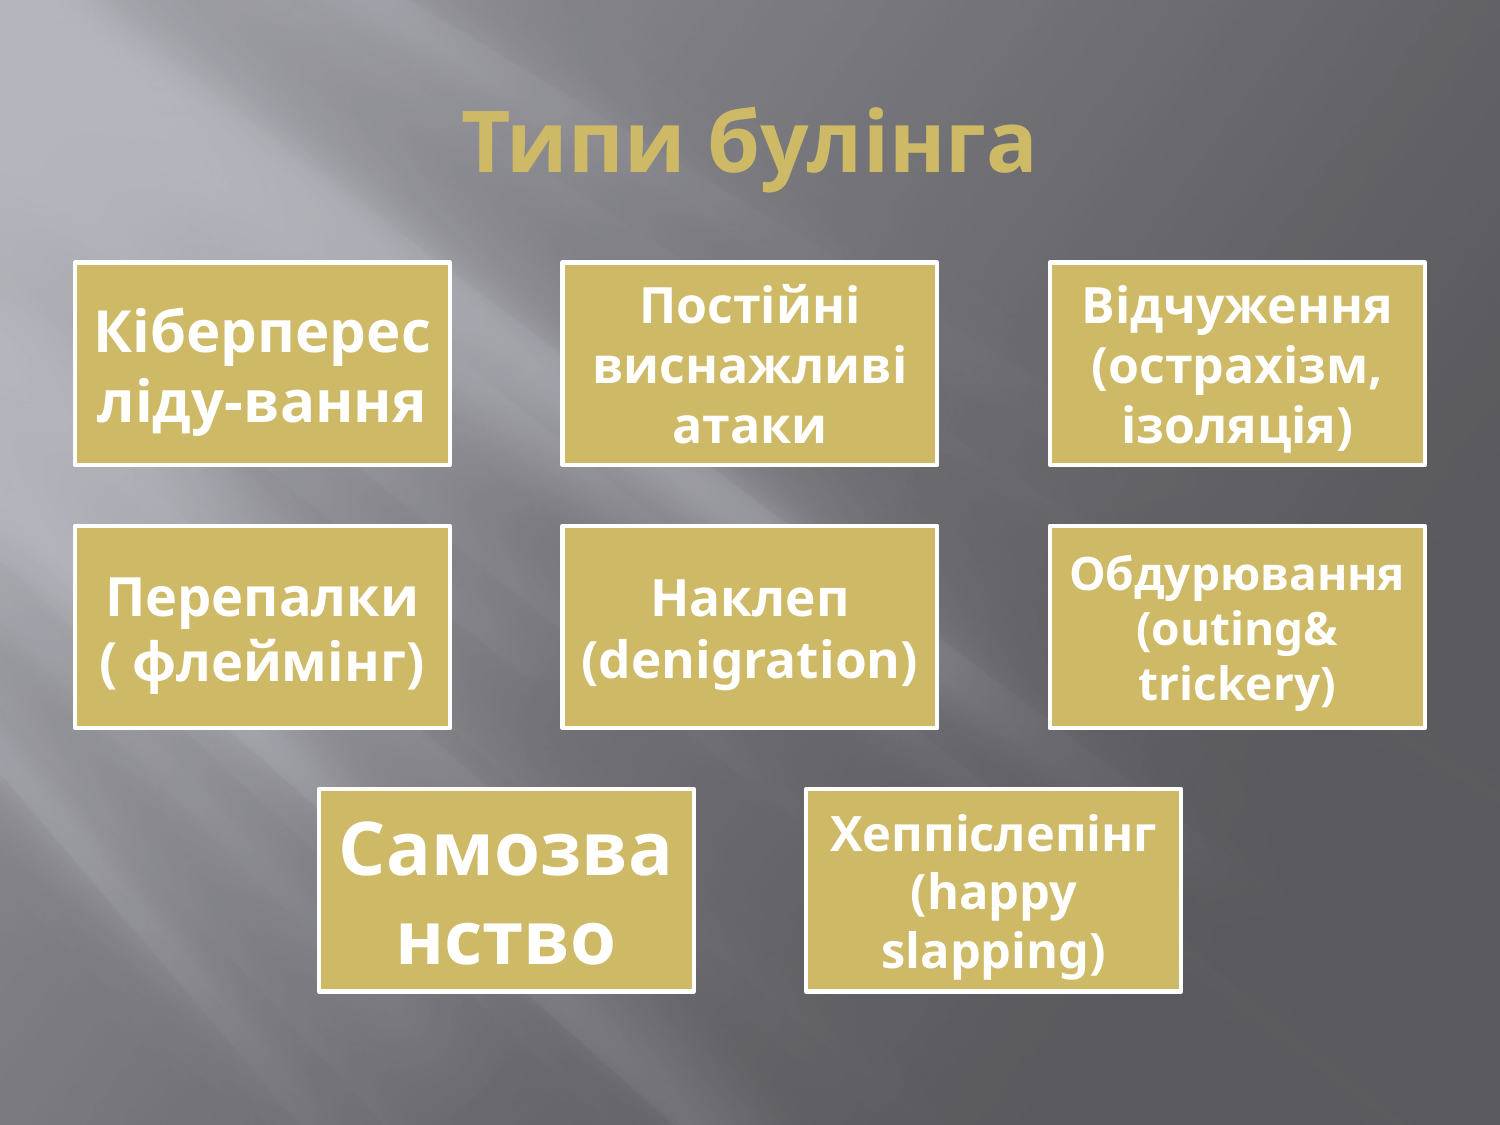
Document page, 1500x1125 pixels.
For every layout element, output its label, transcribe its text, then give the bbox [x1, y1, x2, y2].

title Типи булінга [75, 45, 1425, 233]
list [74, 262, 1426, 1036]
